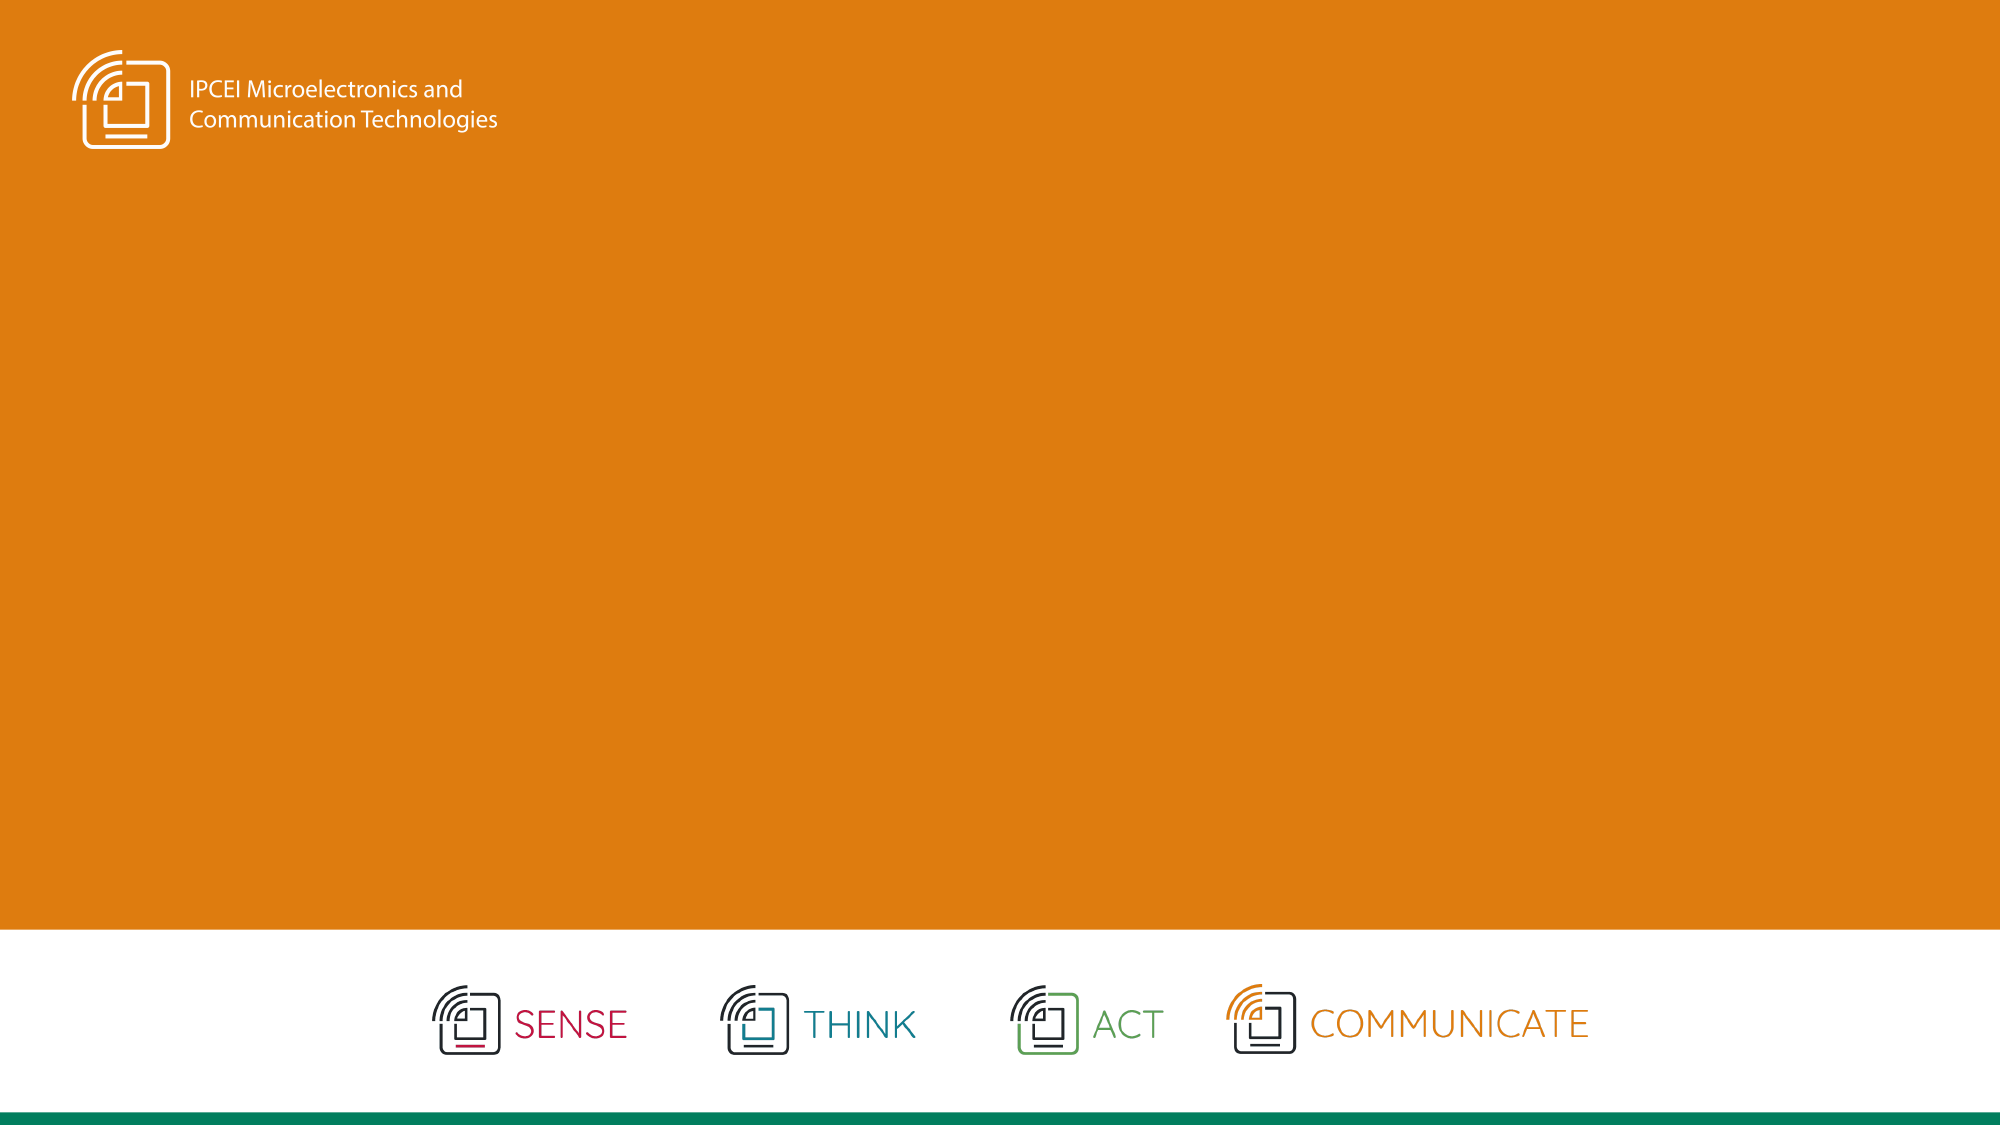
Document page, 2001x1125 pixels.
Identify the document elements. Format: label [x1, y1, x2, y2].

picture [1010, 985, 1165, 1055]
picture [72, 50, 498, 149]
picture [432, 985, 628, 1055]
picture [720, 985, 917, 1055]
picture [1226, 984, 1590, 1054]
